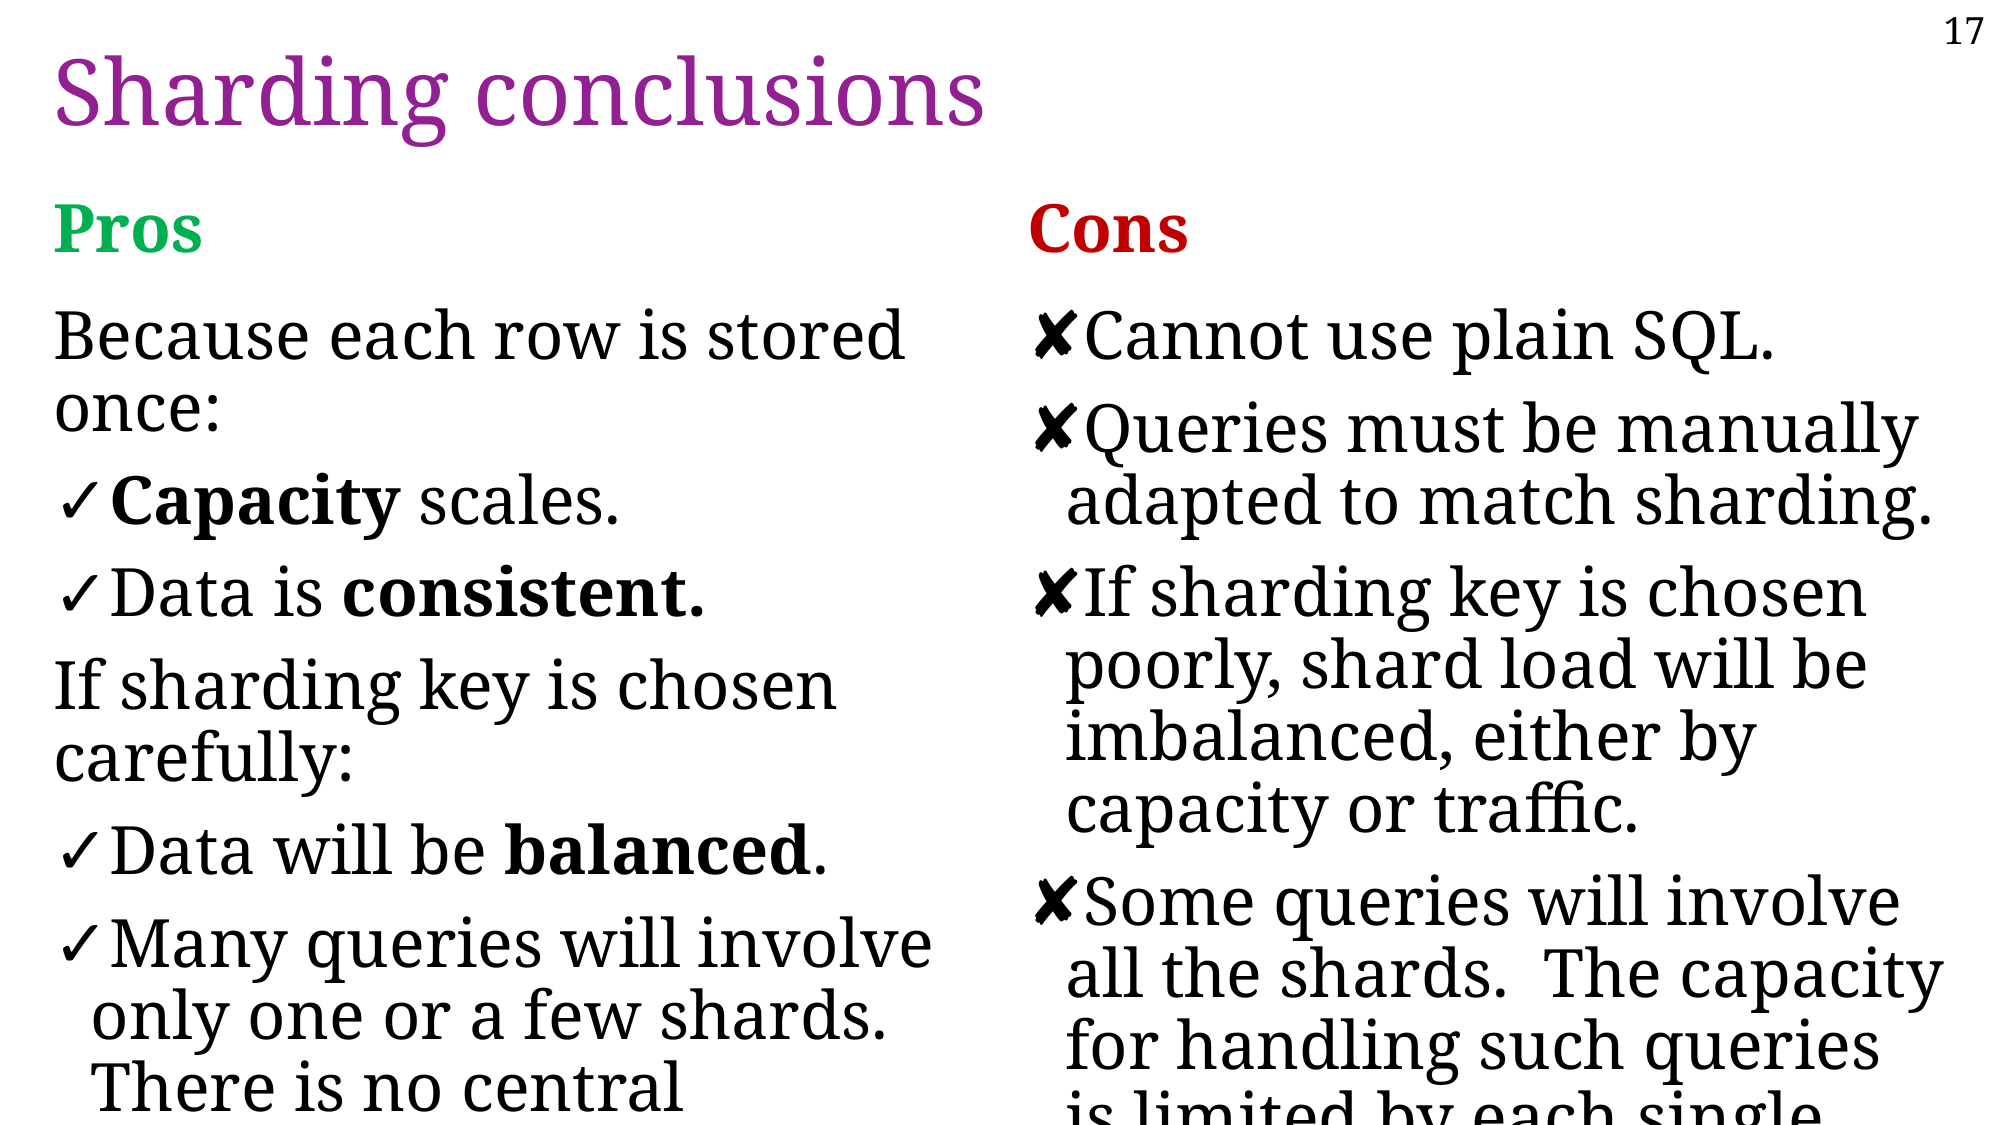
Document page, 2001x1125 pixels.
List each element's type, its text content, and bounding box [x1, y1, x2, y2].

list Cons [1012, 187, 1966, 275]
title Sharding conclusions [38, 22, 1966, 168]
list Cannot use plain SQL. Queries must be manually adapted to match sharding. If sharding key is chosen poorly, shard load will be imbalanced, either by capacity or traffic. Some queries will involve all the shards. The capacity for handling such queries is limited by each single machine's speed. [1012, 294, 1966, 1104]
list Because each row is stored once: Capacity scales. Data is consistent. If sharding key is chosen carefully: Data will be balanced. Many queries will involve only one or a few shards. There is no central bottleneck for these. [38, 294, 984, 1104]
list Pros [38, 187, 984, 275]
